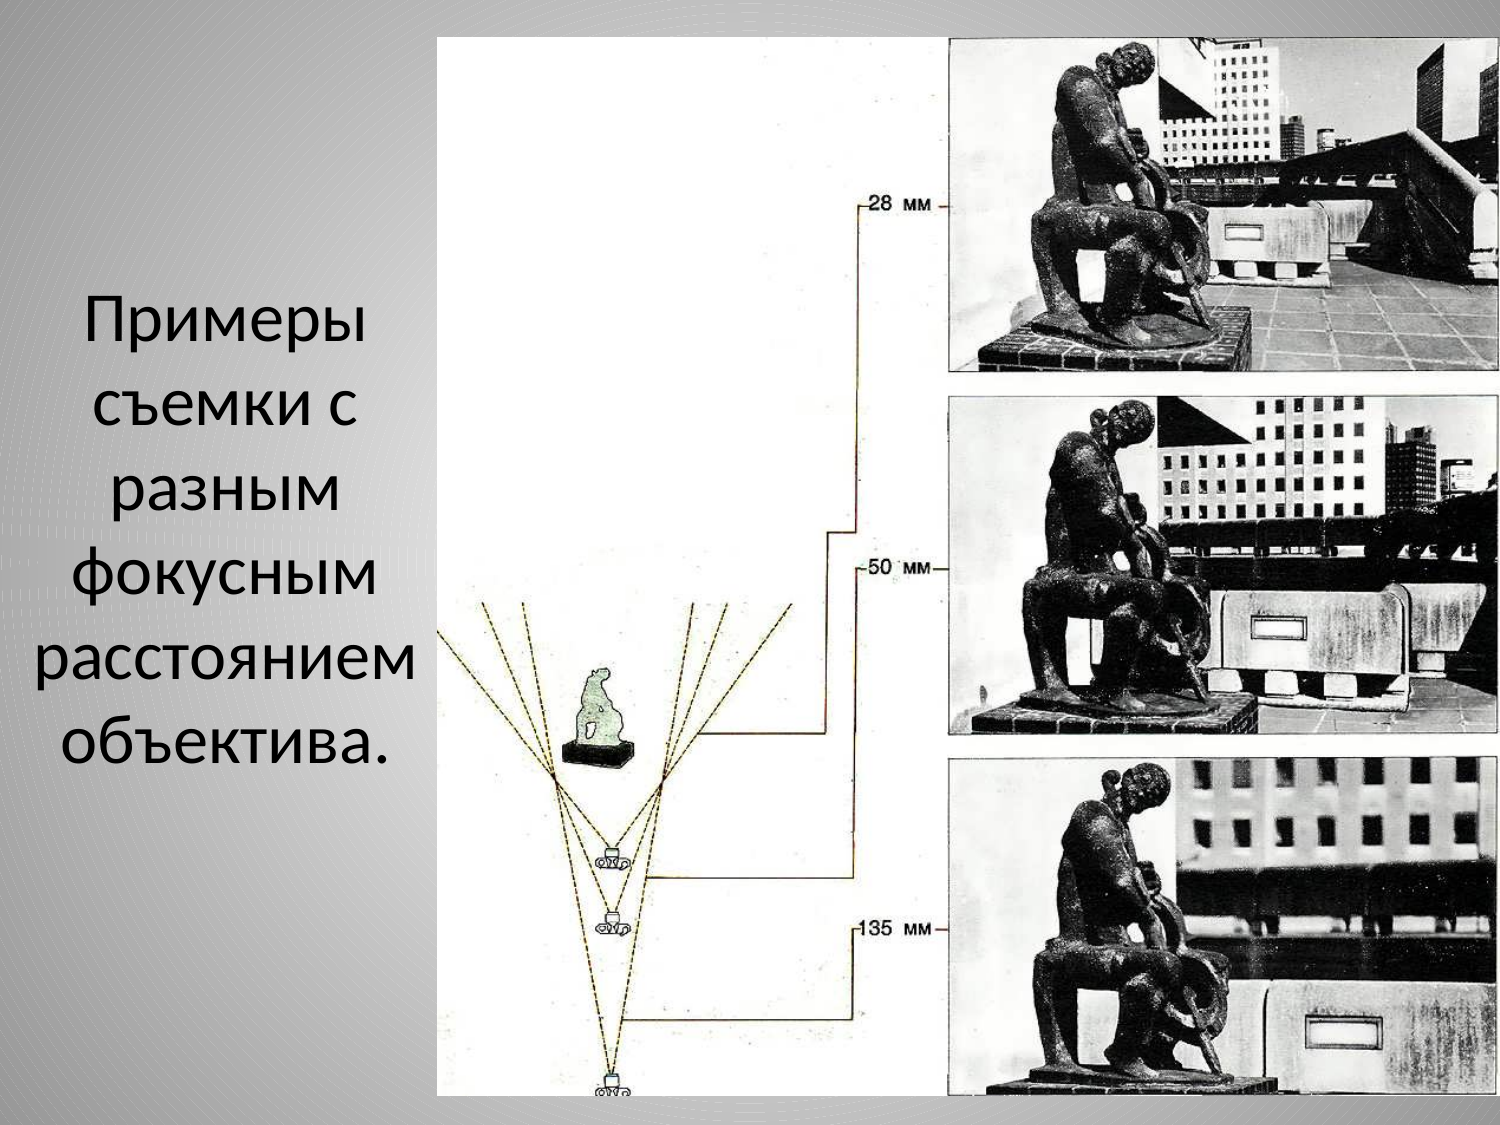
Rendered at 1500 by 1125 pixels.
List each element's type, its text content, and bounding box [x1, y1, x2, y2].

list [437, 37, 1500, 1097]
title Примеры съемки с разным фокусным расстоянием объектива. [17, 255, 432, 793]
